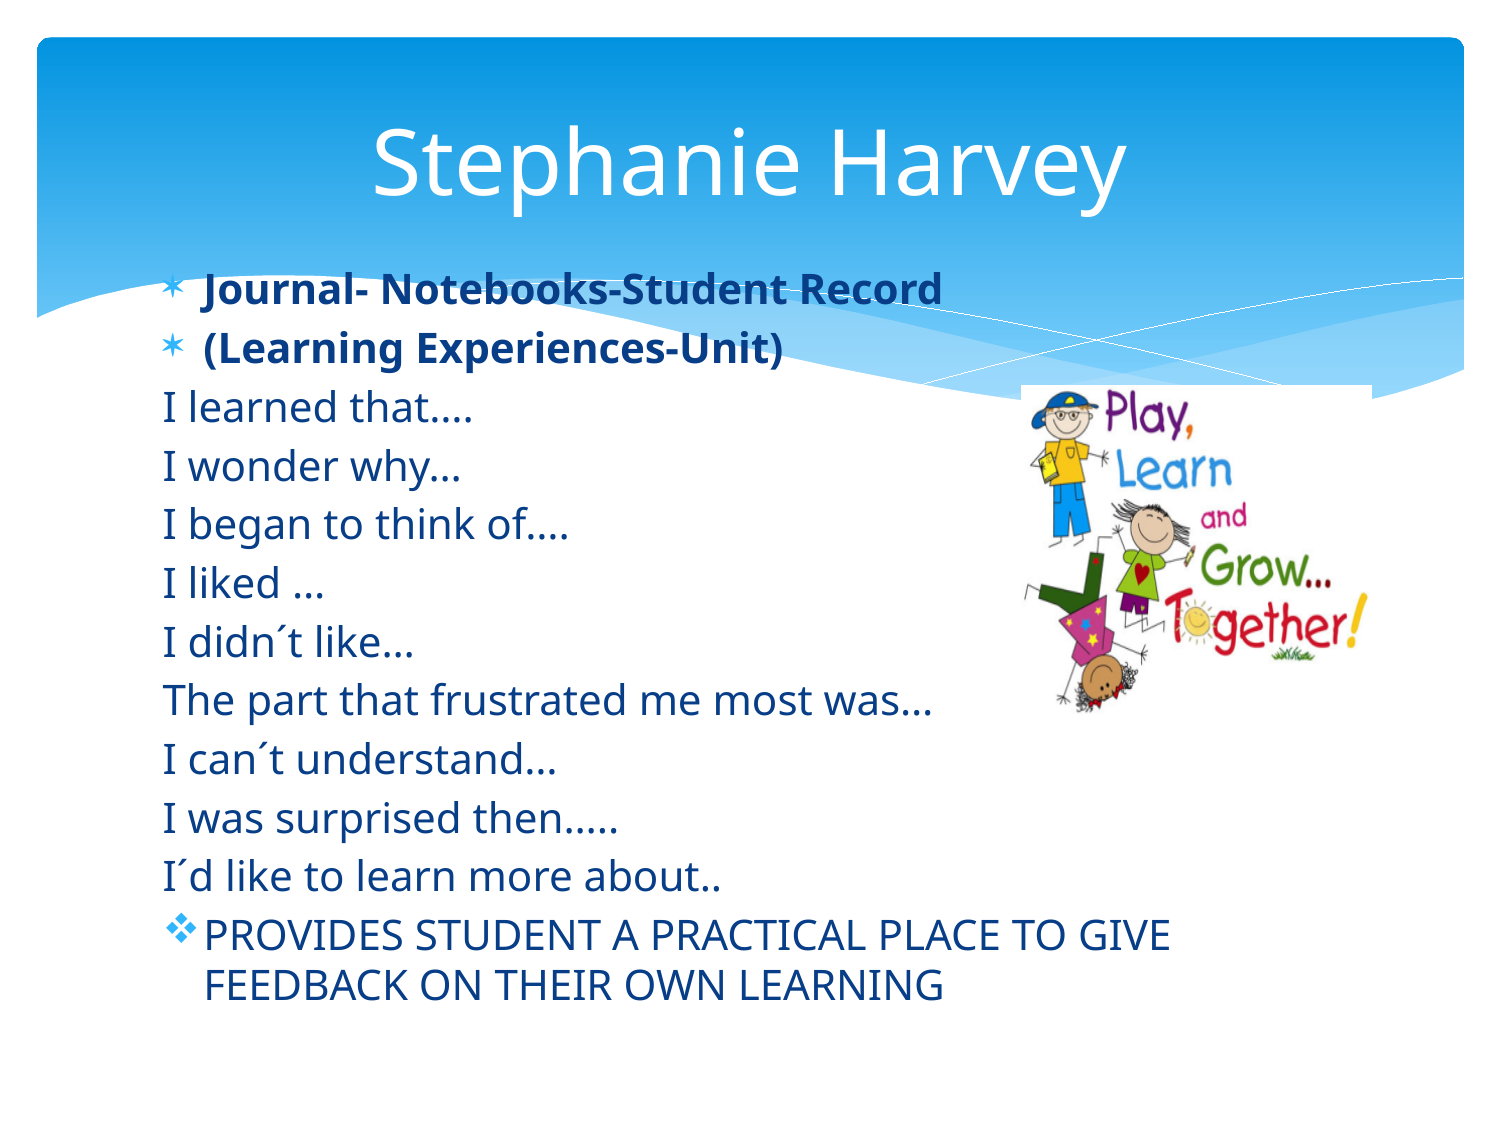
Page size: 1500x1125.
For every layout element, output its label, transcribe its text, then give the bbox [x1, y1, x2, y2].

picture [1021, 385, 1373, 717]
list Journal- Notebooks-Student Record (Learning Experiences-Unit) I learned that…. I wonder why… I began to think of…. I liked … I didn´t like… The part that frustrated me most was… I can´t understand… I was surprised then….. I´d like to learn more about.. PROVIDES STUDENT A PRACTICAL PLACE TO GIVE FEEDBACK ON THEIR OWN LEARNING [147, 261, 1353, 1024]
title Stephanie Harvey [75, 55, 1425, 261]
